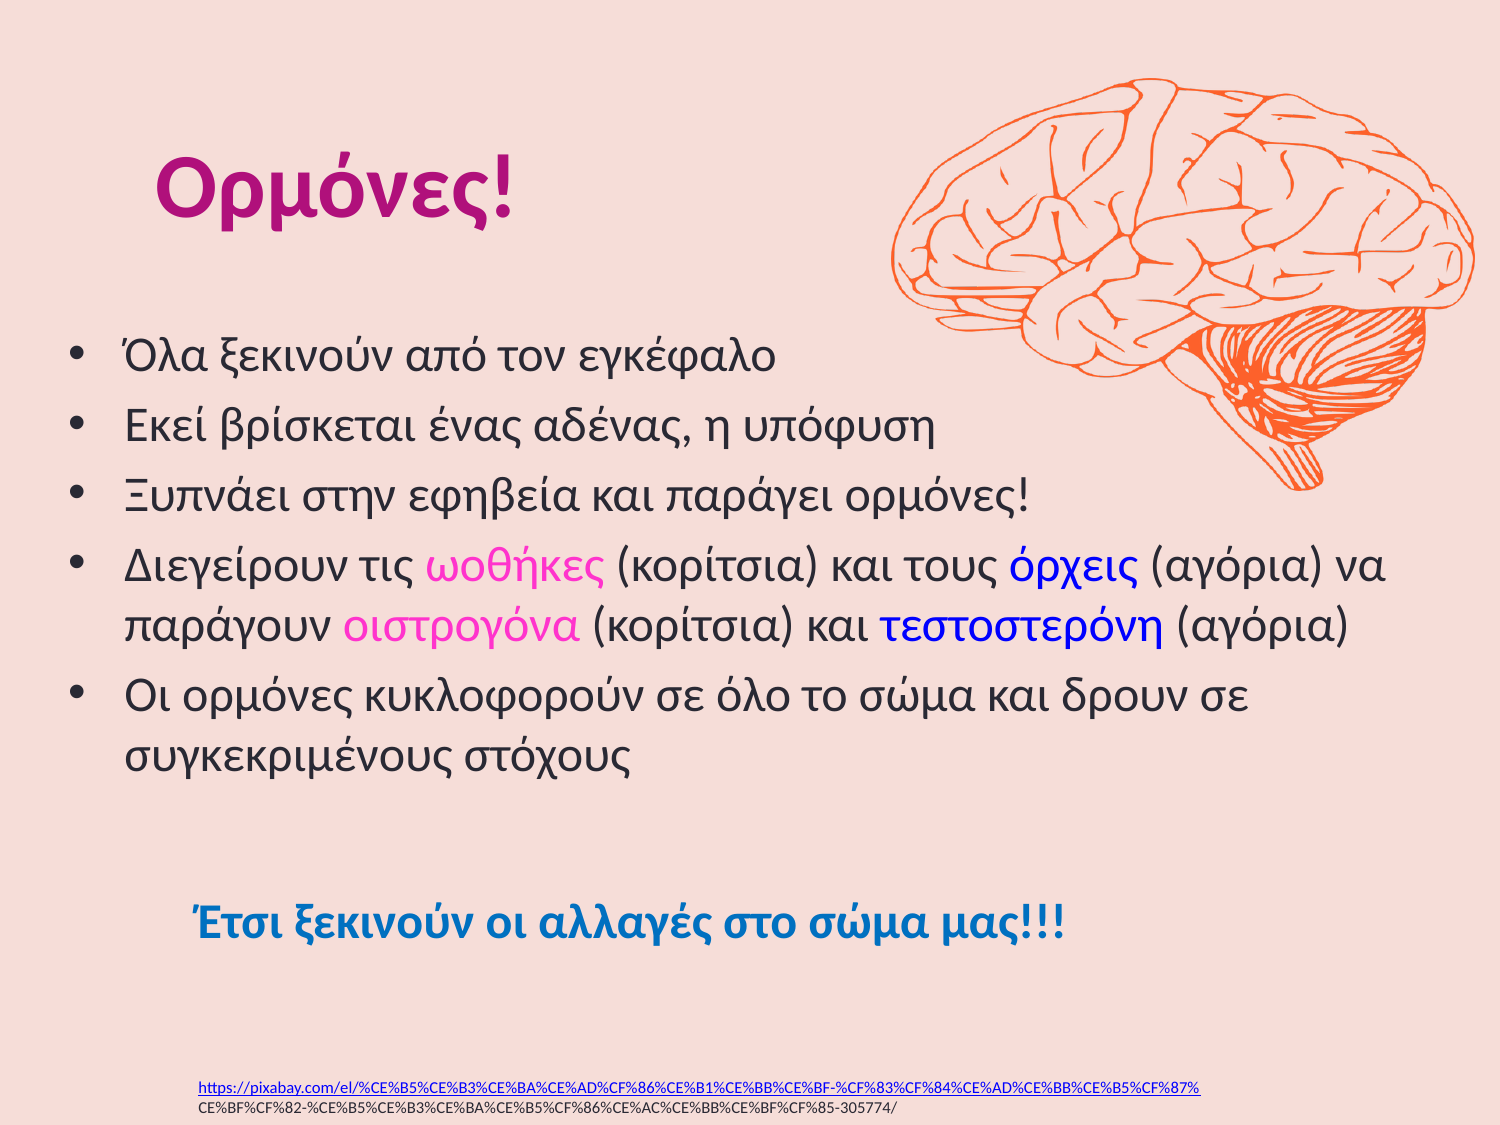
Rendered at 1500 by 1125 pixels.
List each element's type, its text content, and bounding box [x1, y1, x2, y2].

picture [891, 77, 1475, 491]
text_box Έτσι ξεκινούν οι αλλαγές στο σώμα μας!!! [183, 881, 1436, 957]
list Όλα ξεκινούν από τον εγκέφαλο Εκεί βρίσκεται ένας αδένας, η υπόφυση Ξυπνάει στην εφηβεία και παράγει ορμόνες! Διεγείρουν τις ωοθήκες (κορίτσια) και τους όρχεις (αγόρια) να παράγουν οιστρογόνα (κορίτσια) και τεστοστερόνη (αγόρια) Οι ορμόνες κυκλοφορούν σε όλο το σώμα και δρουν σε συγκεκριμένους στόχους [52, 314, 1479, 935]
title Ορμόνες! [74, 87, 601, 276]
text_box https://pixabay.com/el/%CE%B5%CE%B3%CE%BA%CE%AD%CF%86%CE%B1%CE%BB%CE%BF-%CF%83%CF%84%CE%AD%CE%BB%CE%B5%CF%87% CE%BF%CF%82-%CE%B5%CE%B3%CE%BA%CE%B5%CF%86%CE%AC%CE%BB%CE%BF%CF%85-305774/ [183, 1069, 1217, 1125]
